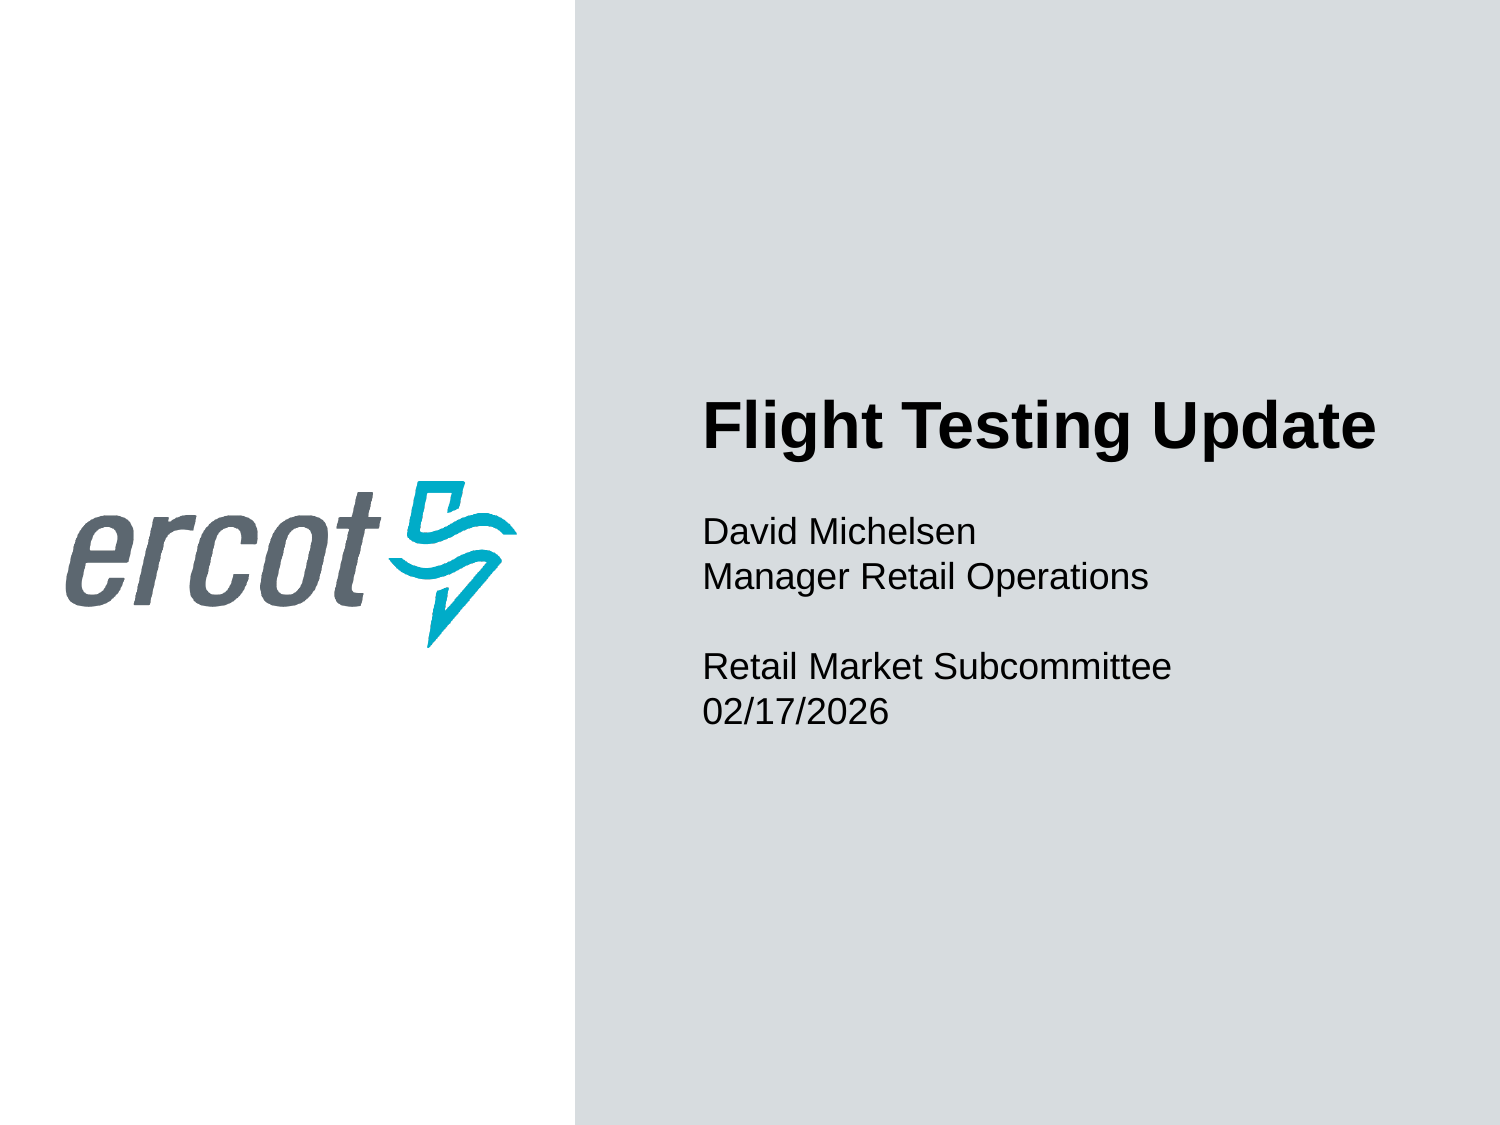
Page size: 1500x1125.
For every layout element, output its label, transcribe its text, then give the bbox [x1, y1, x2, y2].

picture [56, 471, 525, 654]
text_box Flight Testing Update David Michelsen Manager Retail Operations Retail Market Subcommittee 02/17/2026 [687, 374, 1500, 785]
